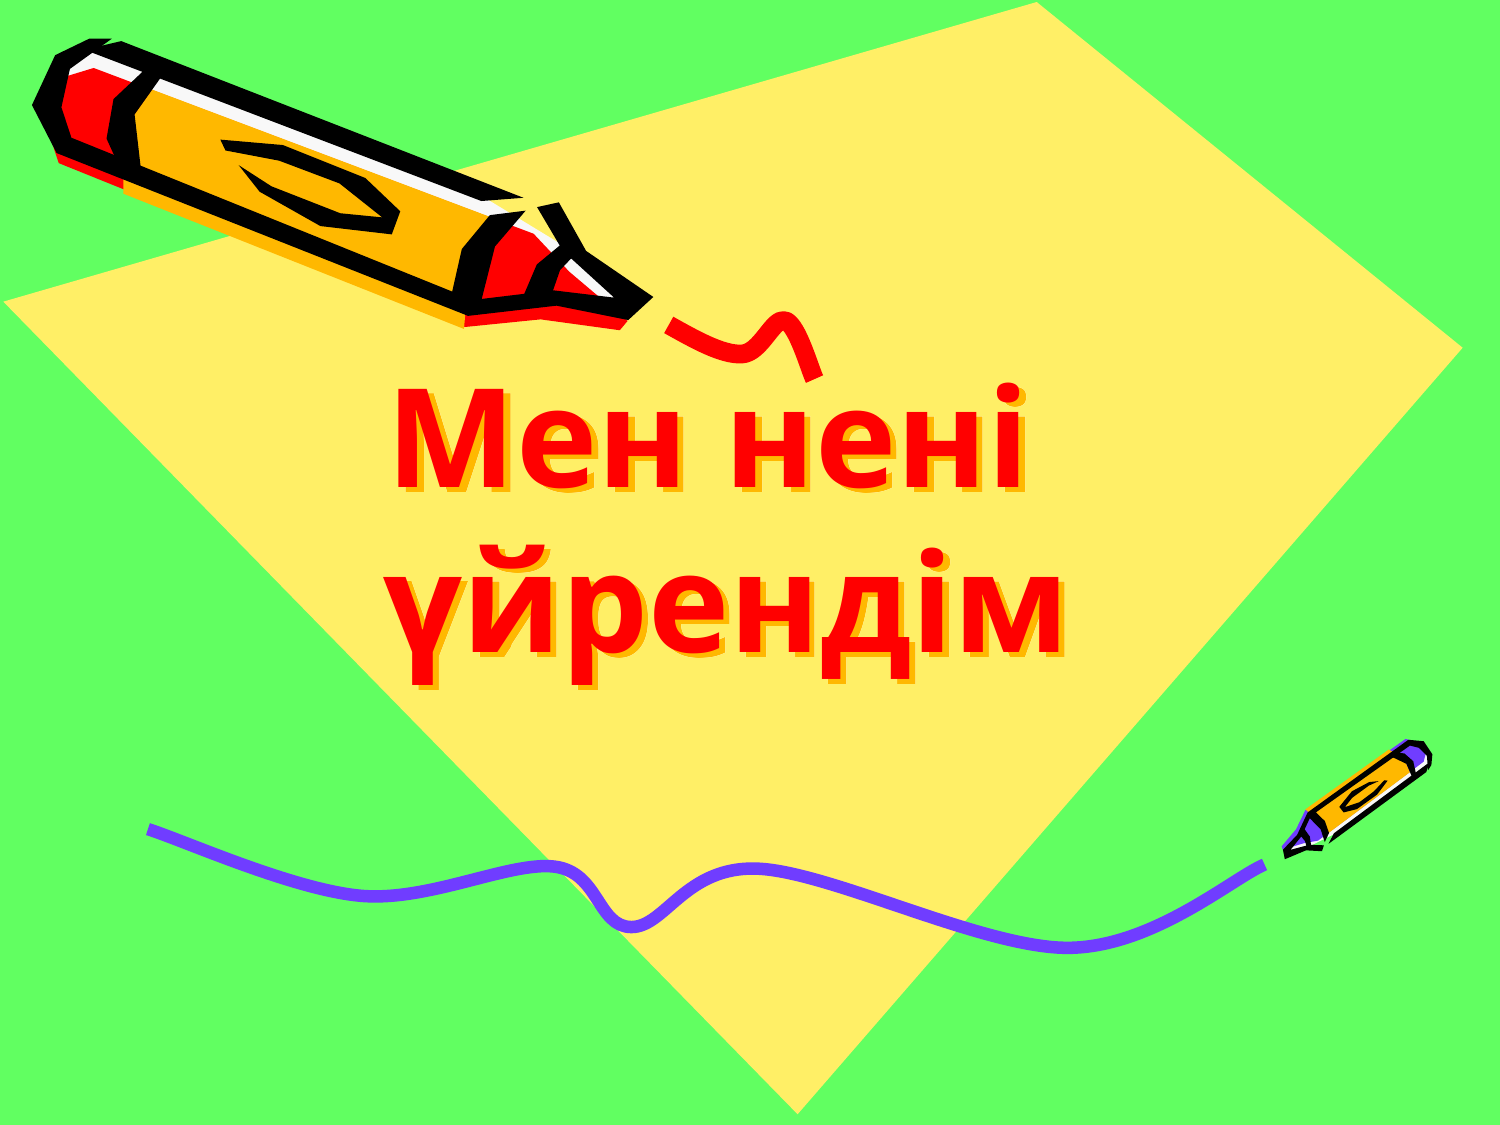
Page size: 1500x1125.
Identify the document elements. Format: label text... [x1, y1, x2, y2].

title Мен нені үйрендім [64, 314, 1388, 688]
